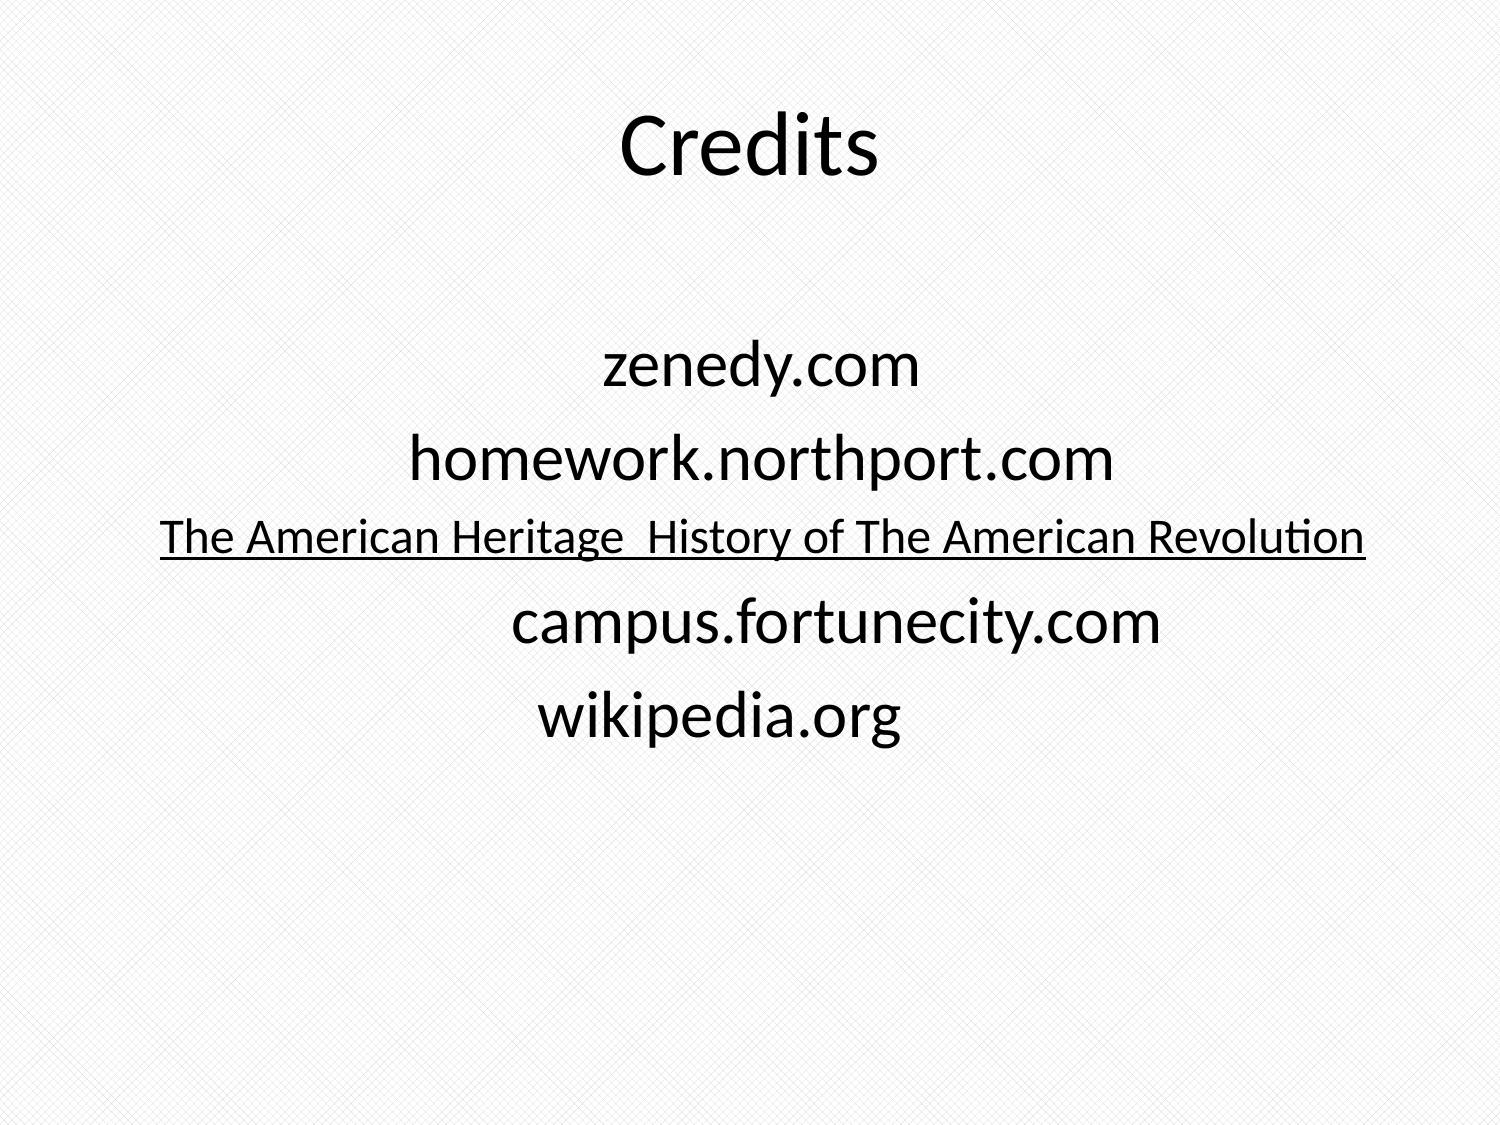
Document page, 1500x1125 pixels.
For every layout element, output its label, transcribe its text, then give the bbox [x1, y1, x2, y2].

list zenedy.com homework.northport.com The American Heritage History of The American Revolution campus.fortunecity.com wikipedia.org [87, 312, 1438, 1055]
title Credits [75, 45, 1425, 233]
